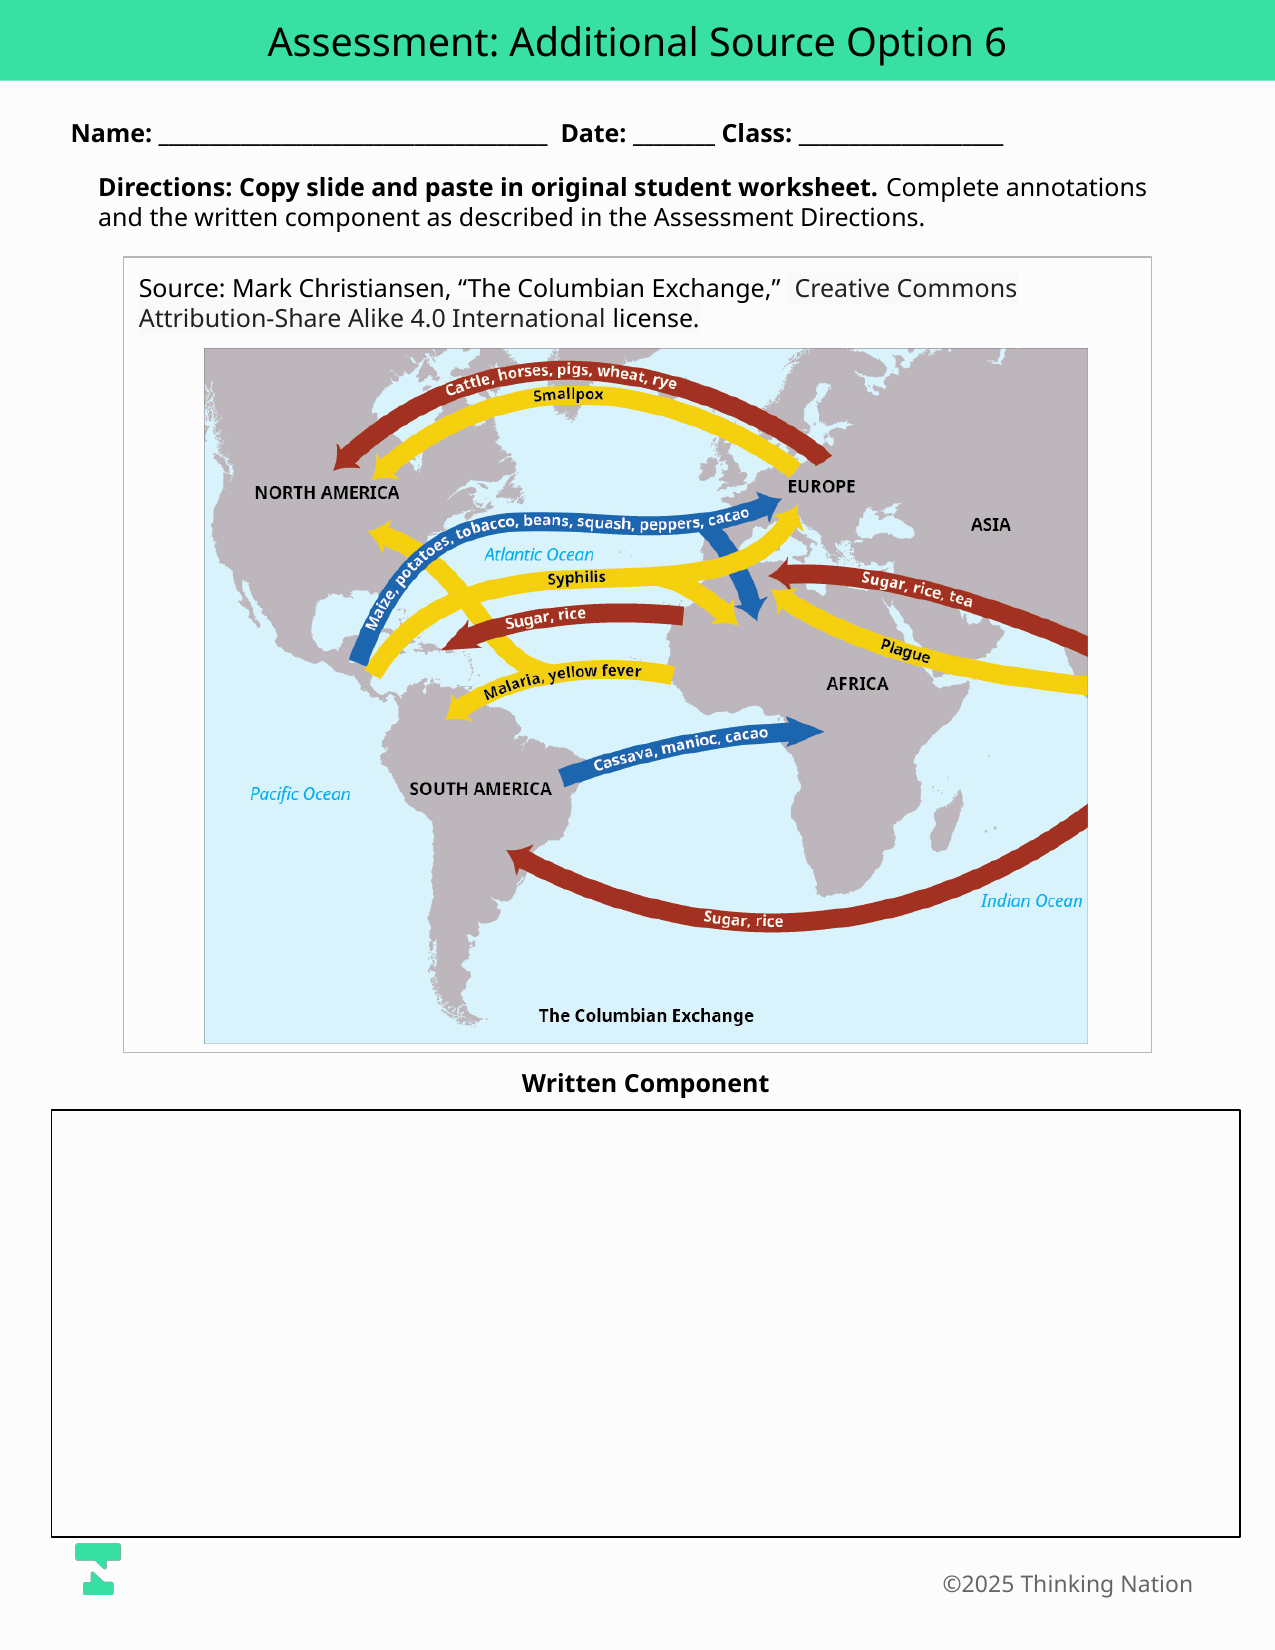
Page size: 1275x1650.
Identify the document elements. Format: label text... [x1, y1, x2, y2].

picture [203, 347, 1088, 1045]
picture [62, 1533, 134, 1605]
text_box [51, 1112, 1240, 1538]
text_box Source: Mark Christiansen, “The Columbian Exchange,” Creative Commons Attribution-Share Alike 4.0 International license. [123, 257, 1152, 1052]
text_box Written Component [51, 1052, 1240, 1112]
text_box Assessment: Additional Source Option 6 [0, 0, 1275, 81]
text_box Directions: Copy slide and paste in original student worksheet. Complete annotations and the written component as described in the Assessment Directions. [83, 162, 1209, 247]
text_box Name: ______________________________________ Date: ________ Class: ____________________ [55, 102, 1223, 162]
text_box ©2025 Thinking Nation [907, 1553, 1210, 1605]
